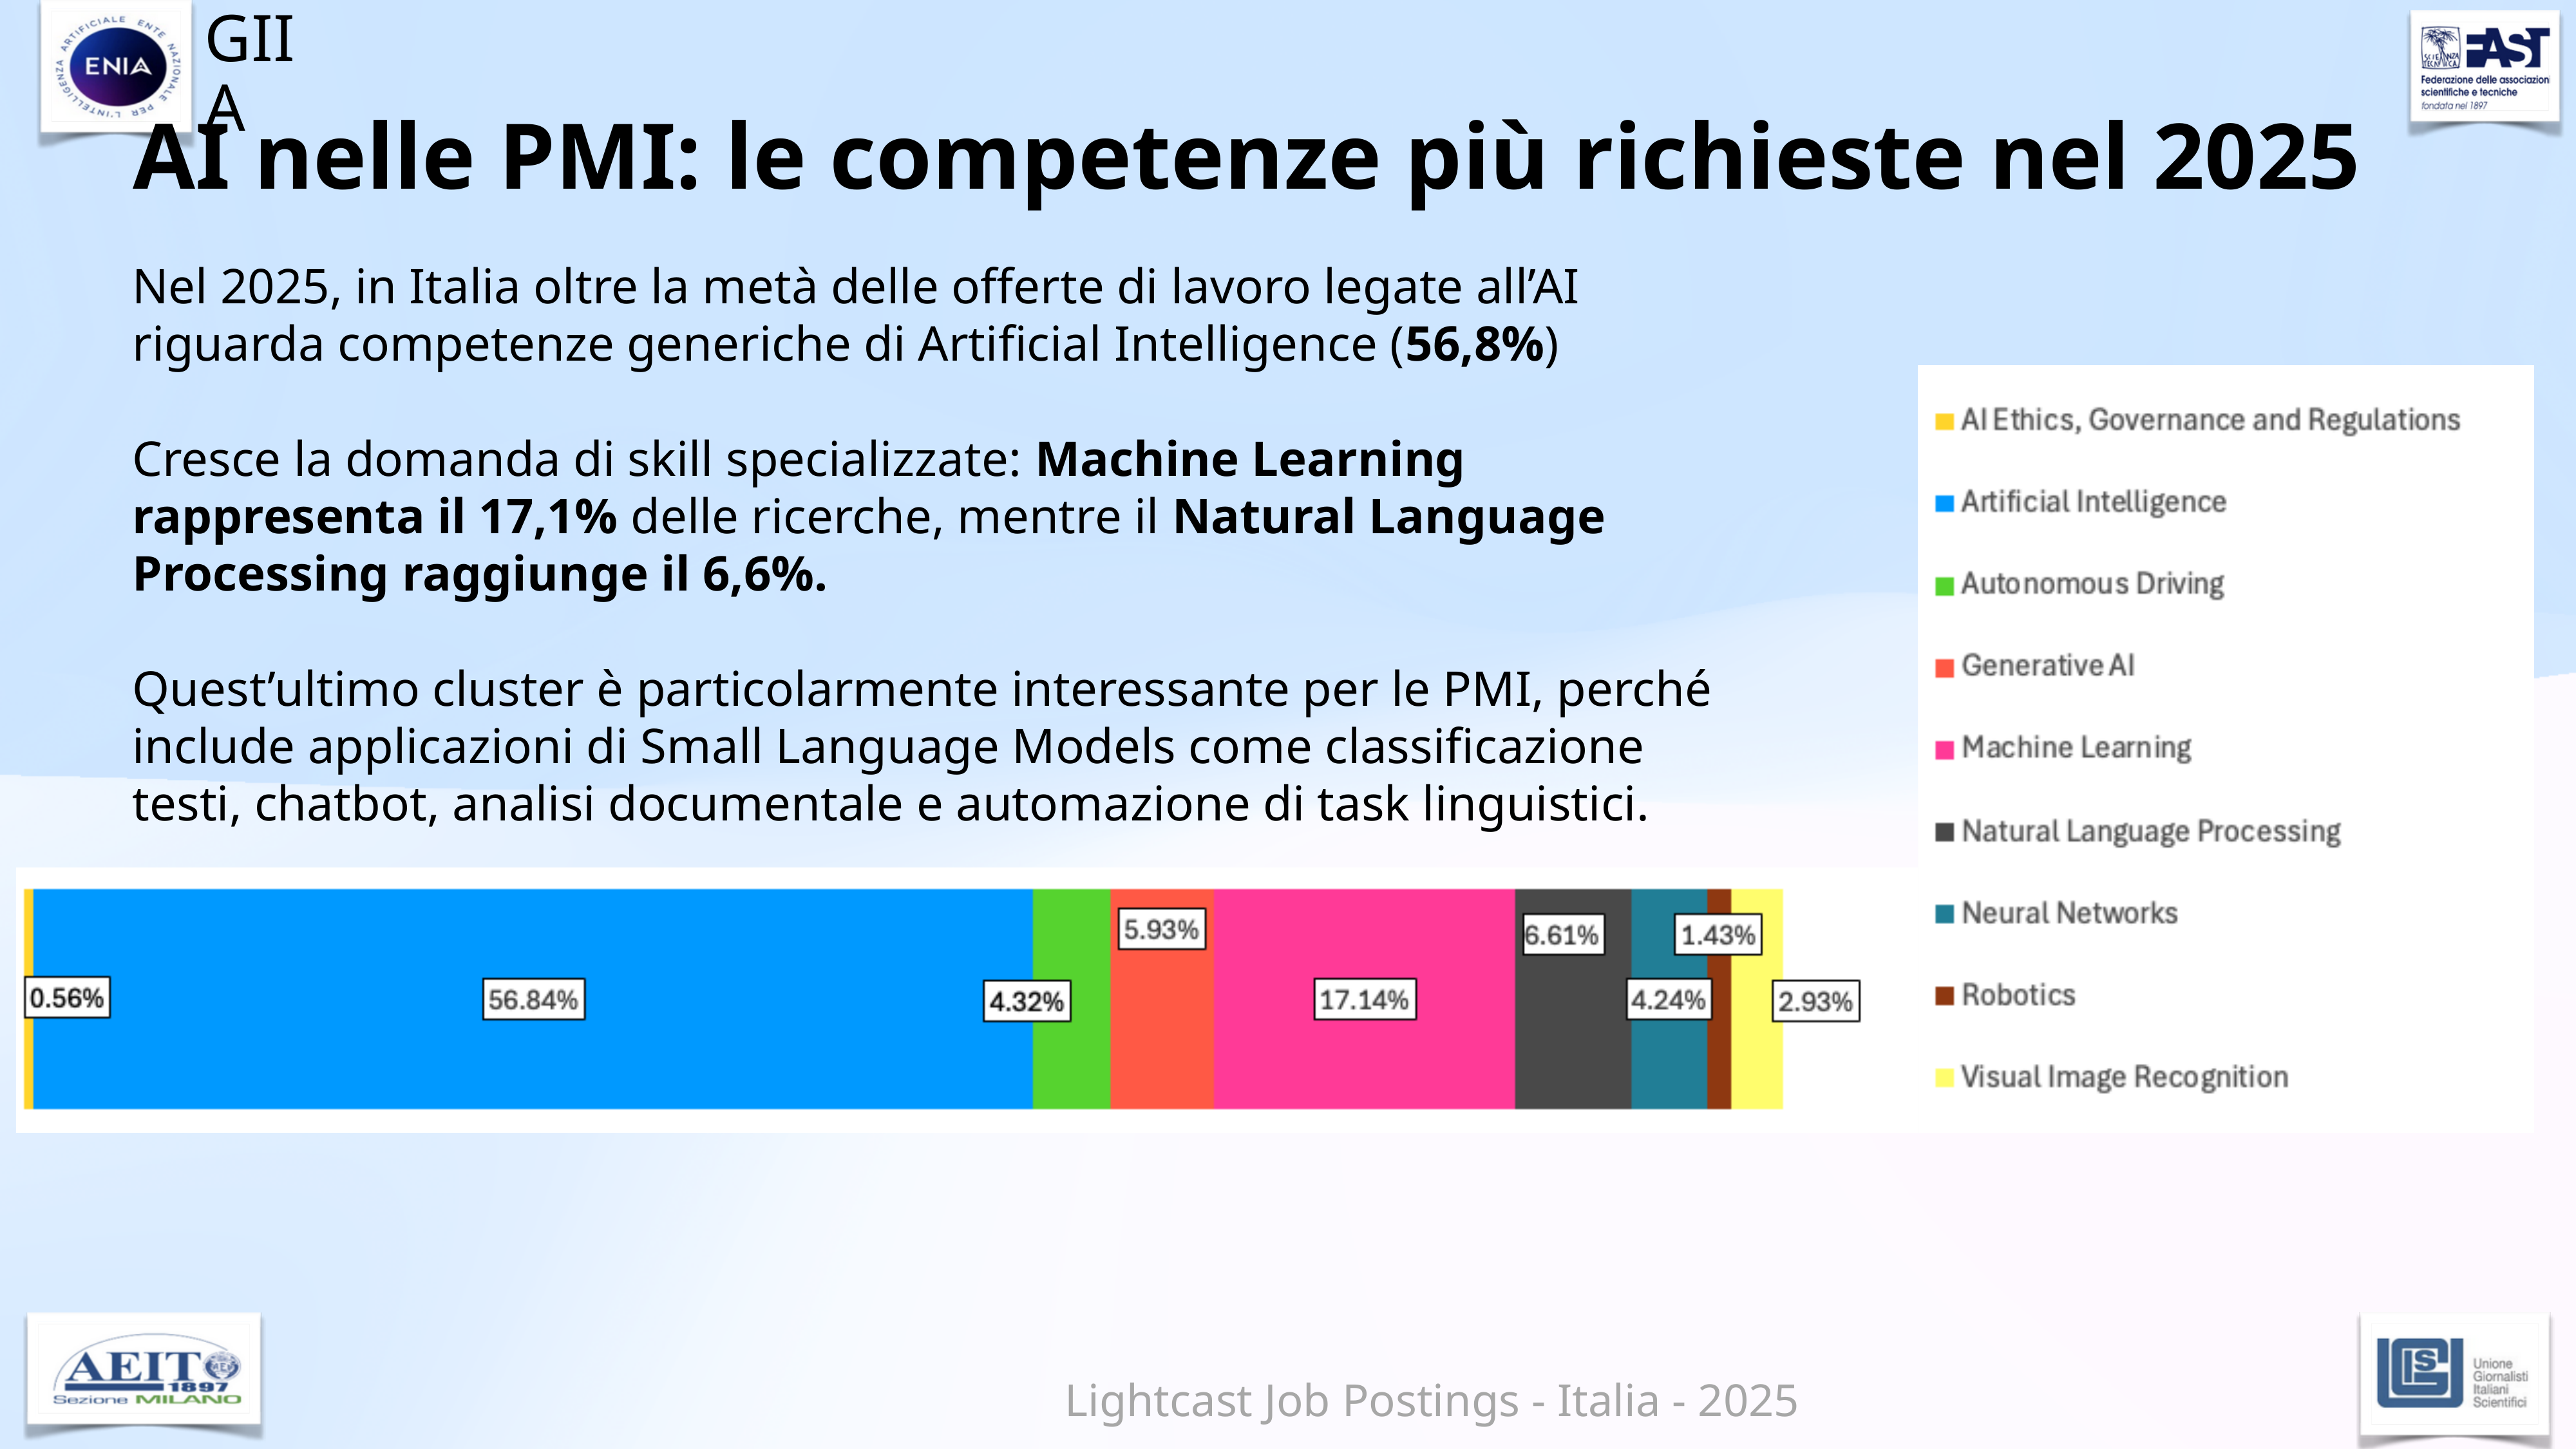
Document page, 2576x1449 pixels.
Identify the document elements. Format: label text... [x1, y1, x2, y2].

text_box Lightcast Job Postings - Italia - 2025 [1055, 1363, 2576, 1435]
picture [0, 0, 2576, 1449]
title AI nelle PMI: le competenze più richieste nel 2025 [127, 114, 2449, 266]
list Nel 2025, in Italia oltre la metà delle offerte di lavoro legate all’AI riguarda competenze generiche di Artificial Intelligence (56,8%) Cresce la domanda di skill specializzate: Machine Learning rappresenta il 17,1% delle ricerche, mentre il Natural Language Processing raggiunge il 6,6%. Quest’ultimo cluster è particolarmente interessante per le PMI, perché include applicazioni di Small Language Models come classificazione testi, chatbot, analisi documentale e automazione di task linguistici. [127, 251, 1763, 847]
